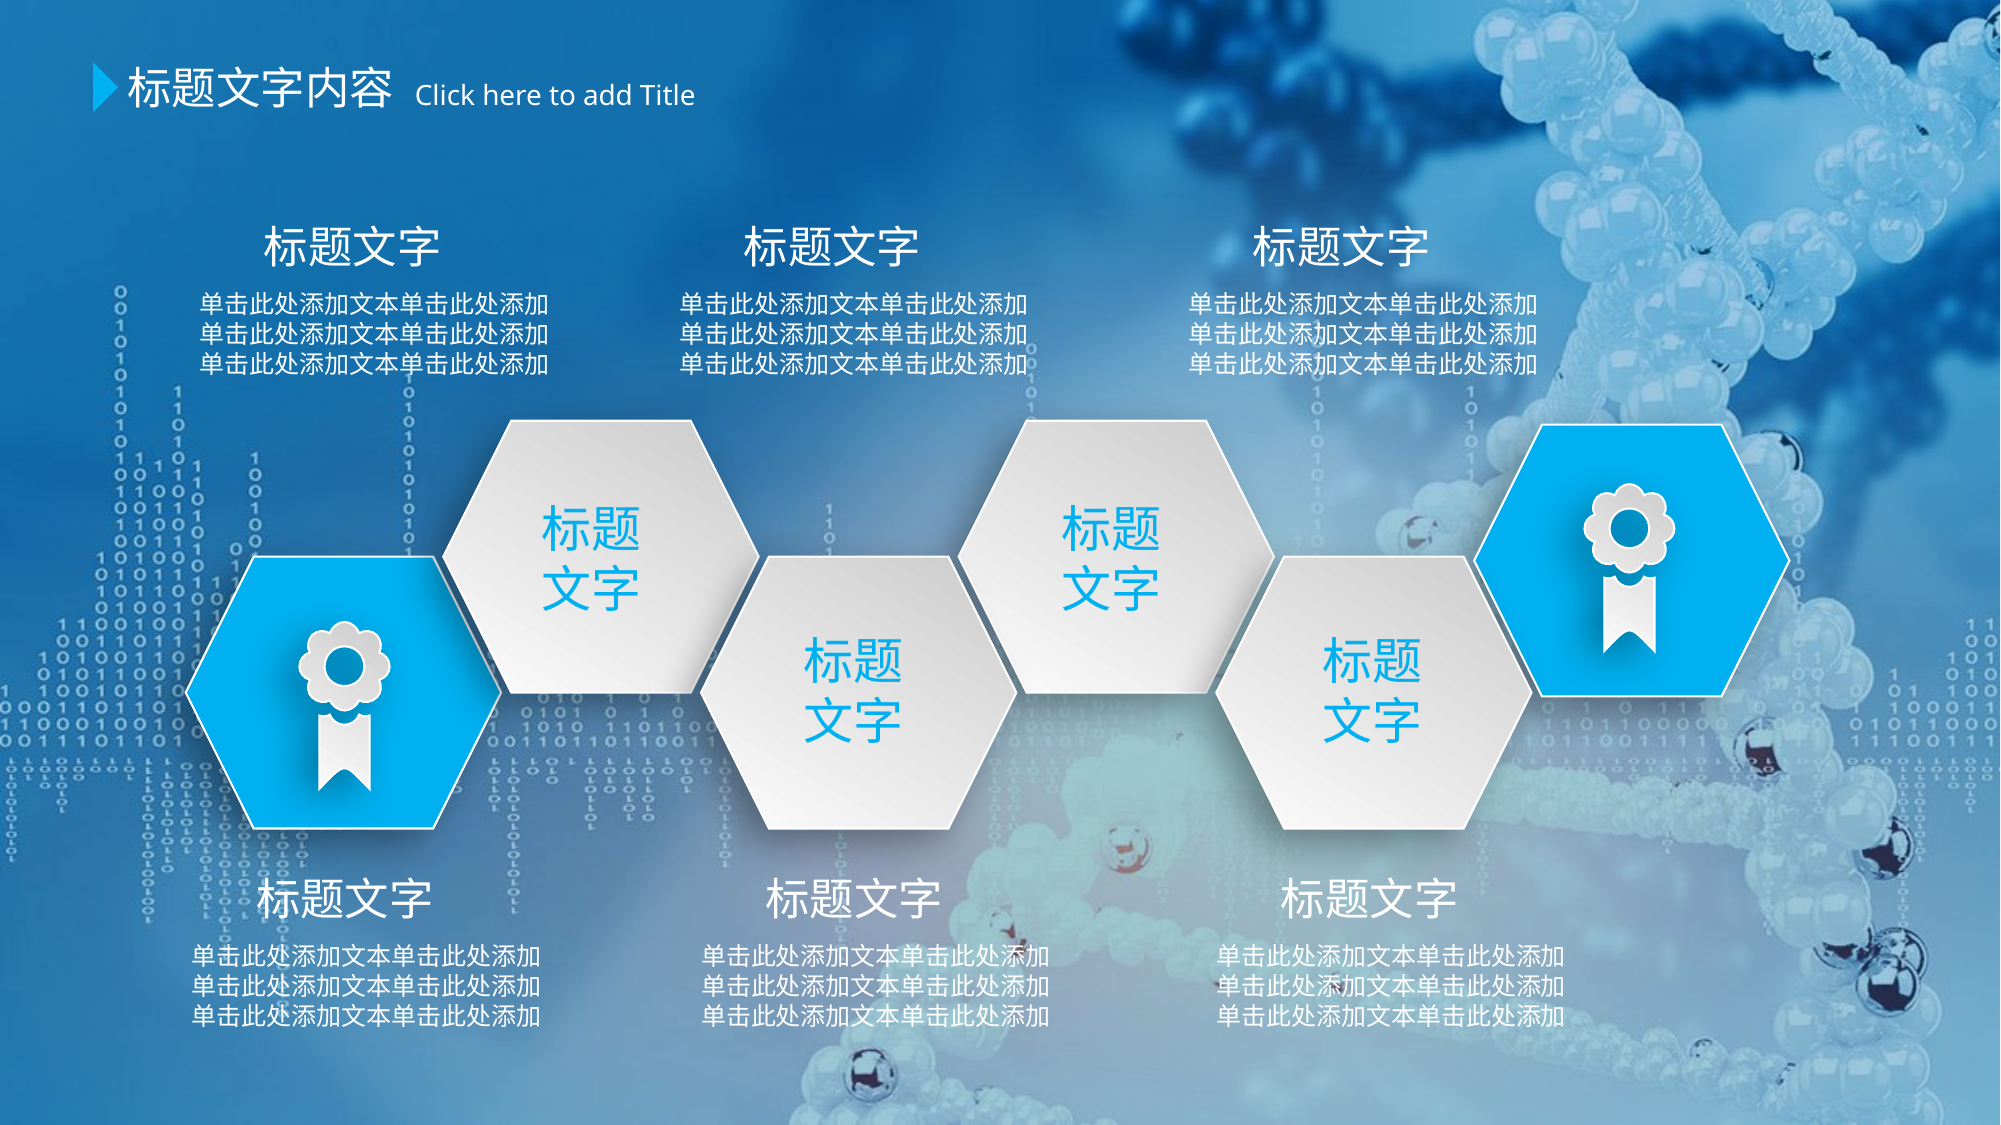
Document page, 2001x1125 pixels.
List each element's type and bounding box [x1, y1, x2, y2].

text_box [701, 870, 1088, 1039]
picture [0, 0, 2001, 1125]
text_box [1474, 424, 1790, 697]
text_box [700, 556, 1017, 829]
text_box [93, 52, 719, 122]
text_box [1216, 556, 1532, 829]
text_box [199, 218, 1066, 387]
text_box [1216, 870, 1604, 1039]
text_box [443, 420, 759, 693]
text_box [191, 870, 579, 1039]
text_box [1188, 218, 1576, 387]
text_box [185, 556, 502, 829]
text_box [958, 420, 1274, 693]
